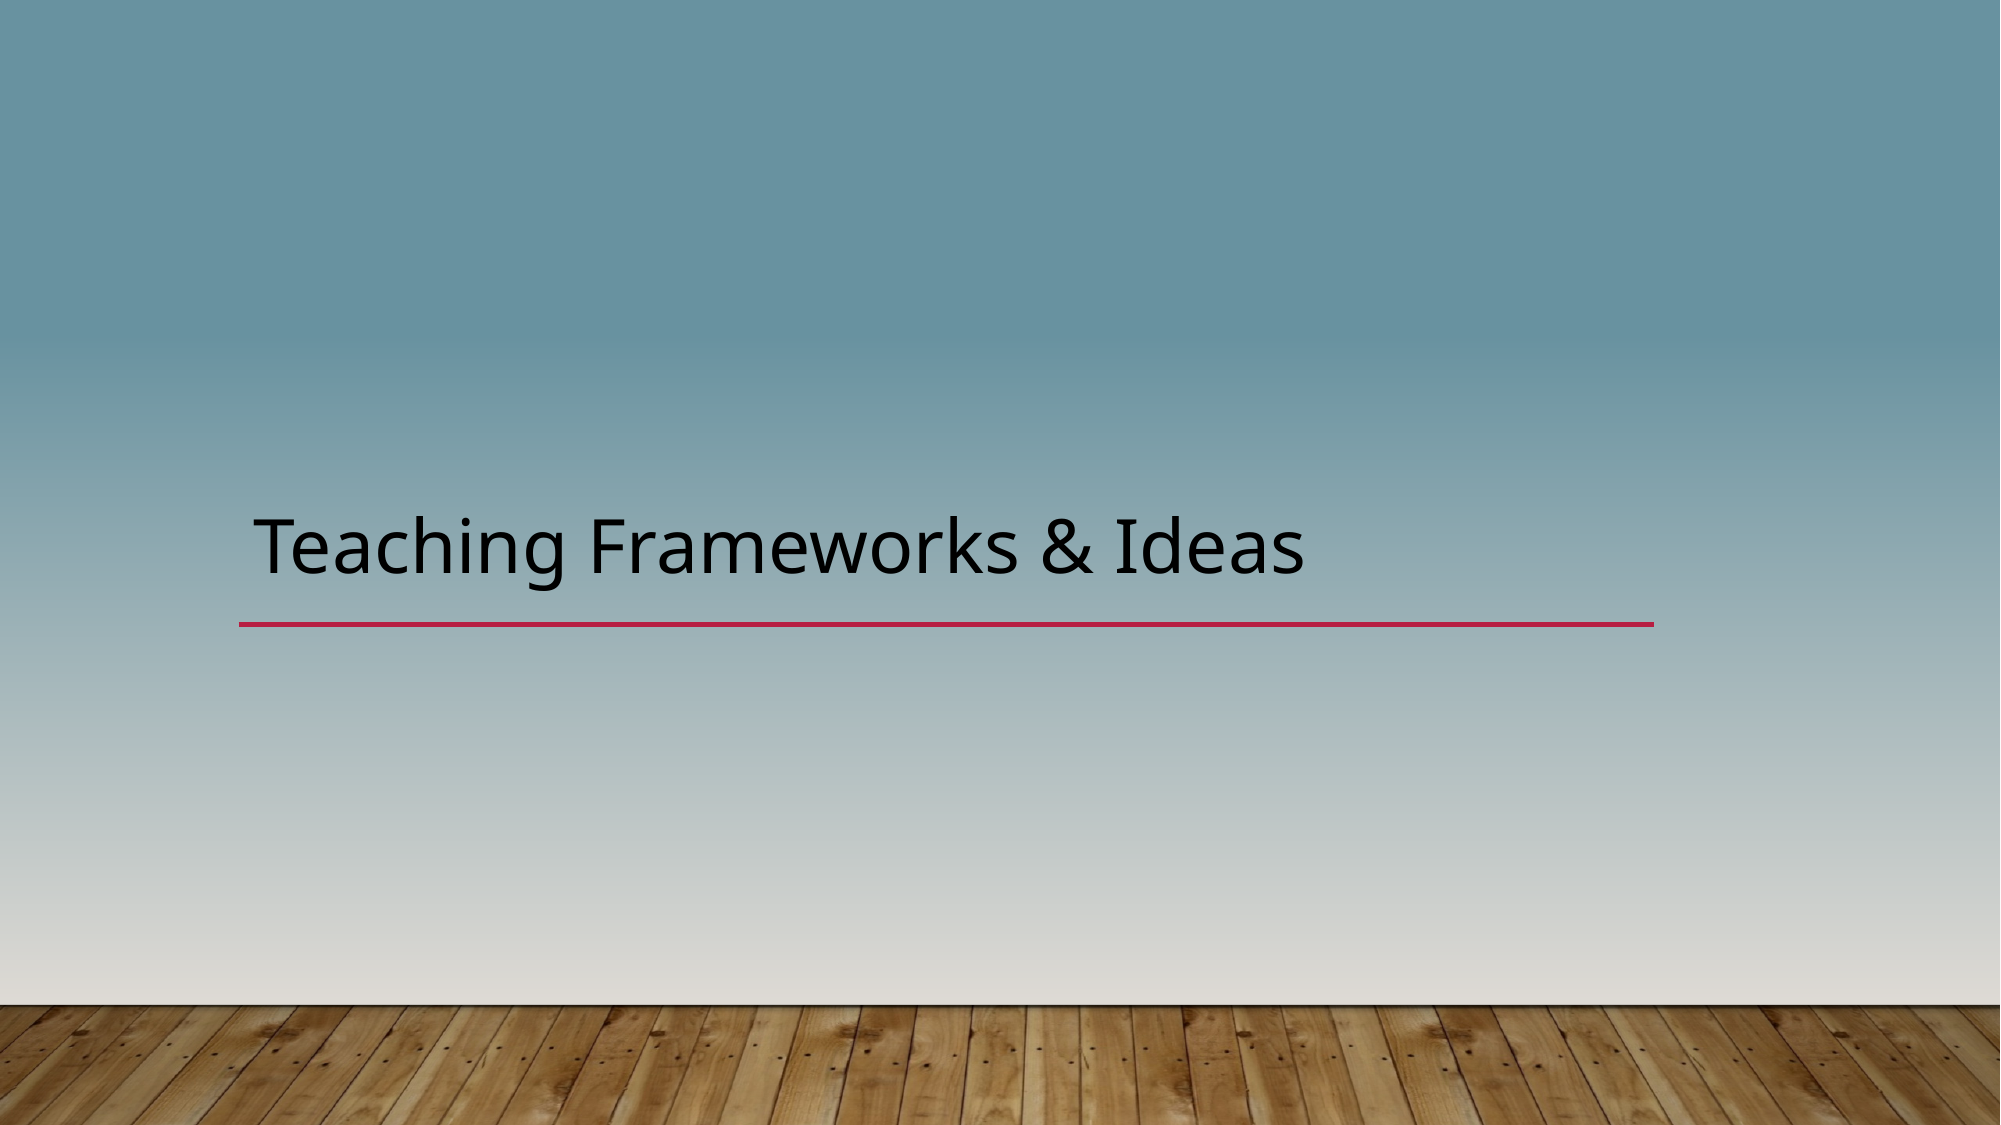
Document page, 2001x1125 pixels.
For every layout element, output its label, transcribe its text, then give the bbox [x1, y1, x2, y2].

picture [0, 1005, 2000, 1125]
title Teaching Frameworks & Ideas [238, 288, 1657, 598]
